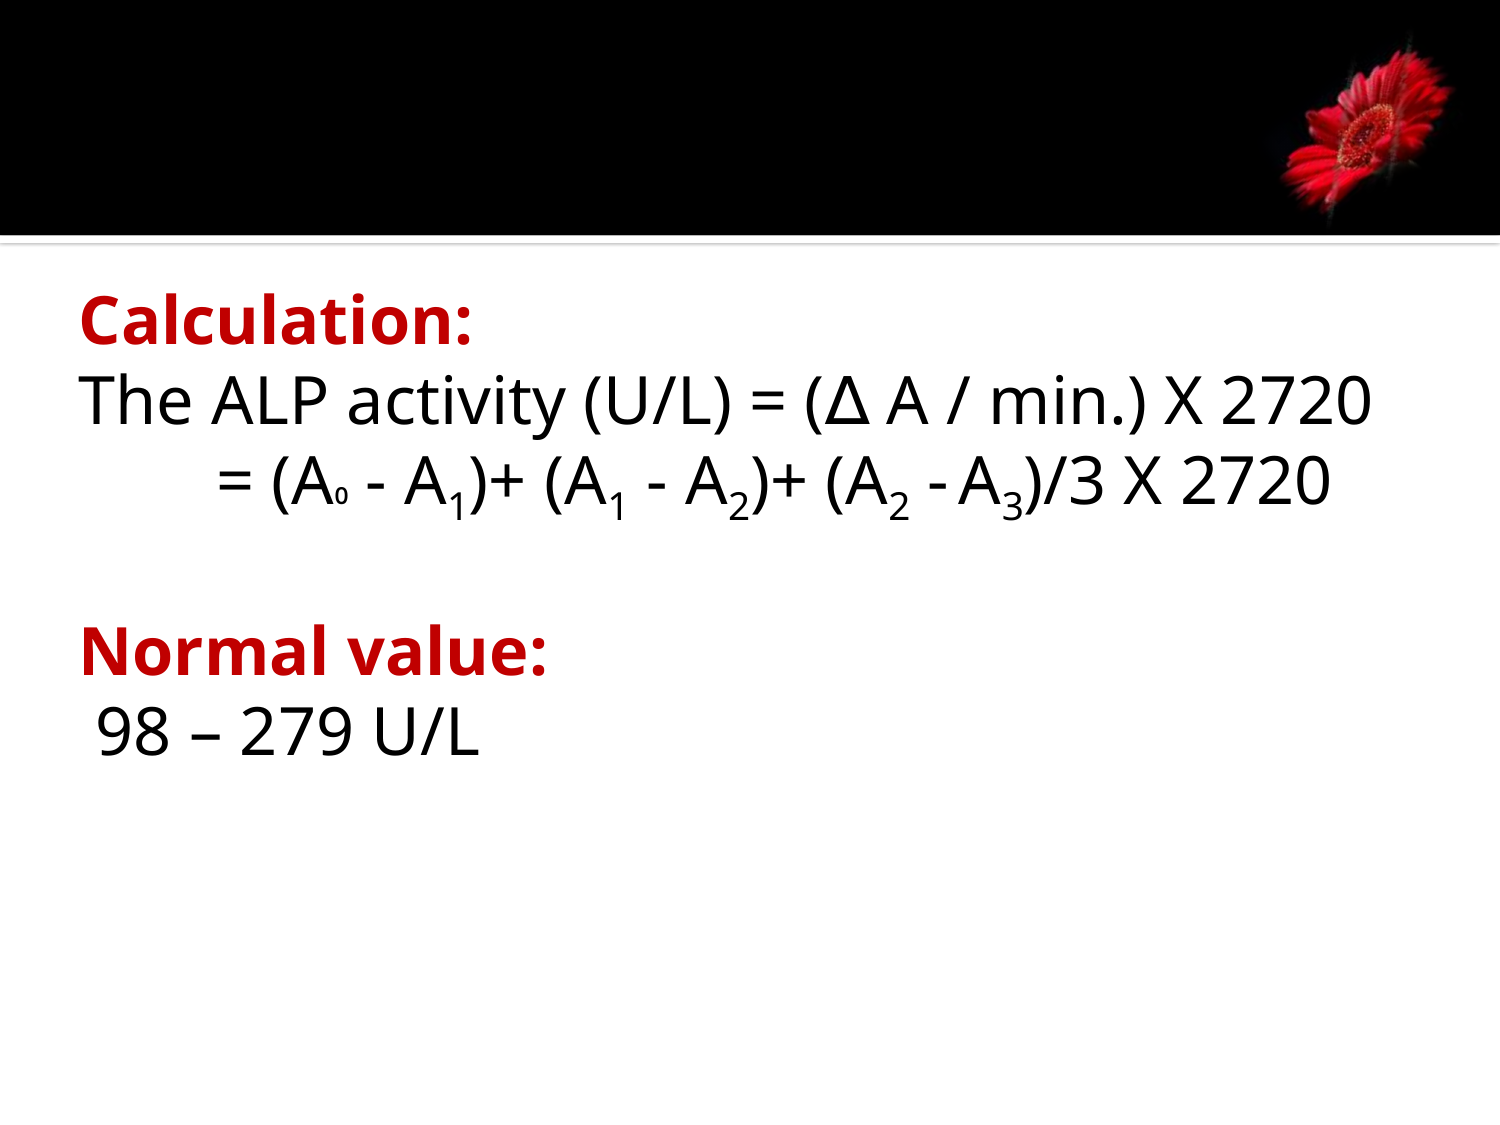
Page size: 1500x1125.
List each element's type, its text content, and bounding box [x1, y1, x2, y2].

list Calculation: The ALP activity (U/L) = (∆ A / min.) X 2720 = (A⁰ - A1)+ (A1 - A2)+ (A2 - A3)/3 X 2720 Normal value: 98 – 279 U/L [50, 262, 1400, 1022]
picture [1249, 33, 1478, 224]
